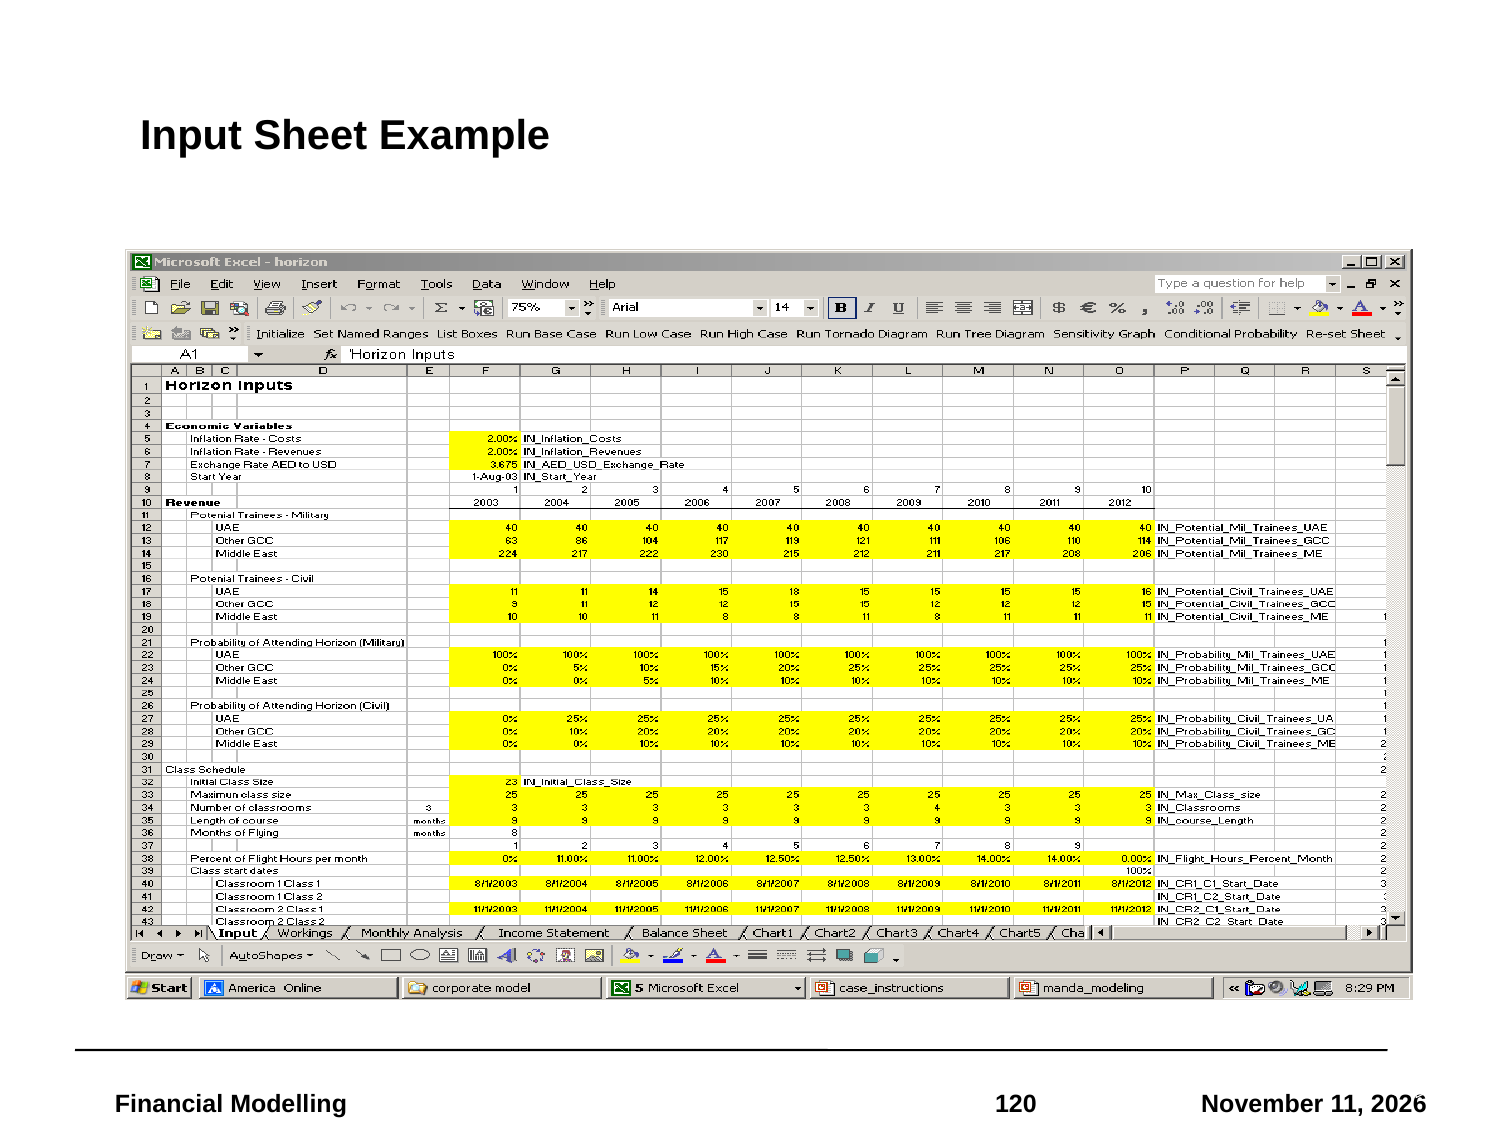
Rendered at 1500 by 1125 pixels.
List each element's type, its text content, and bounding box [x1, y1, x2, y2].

title Input Sheet Example [124, 99, 1413, 226]
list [124, 249, 1413, 1001]
